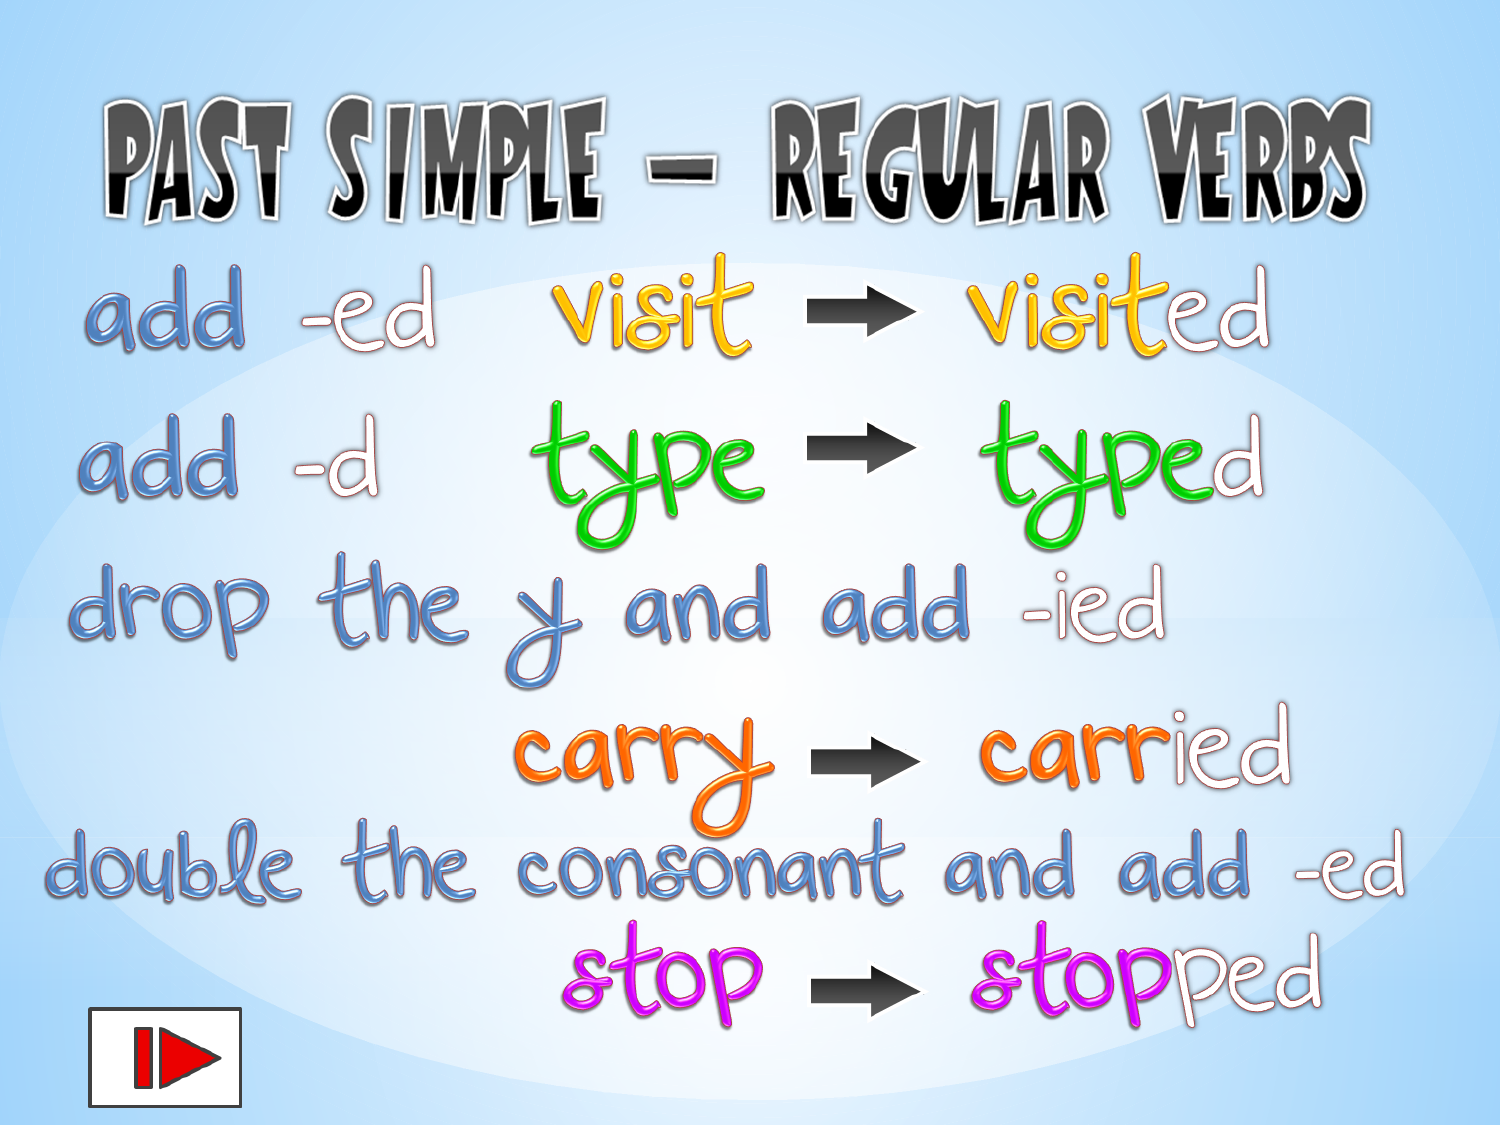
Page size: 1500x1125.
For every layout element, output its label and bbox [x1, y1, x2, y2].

picture [29, 74, 1423, 1109]
